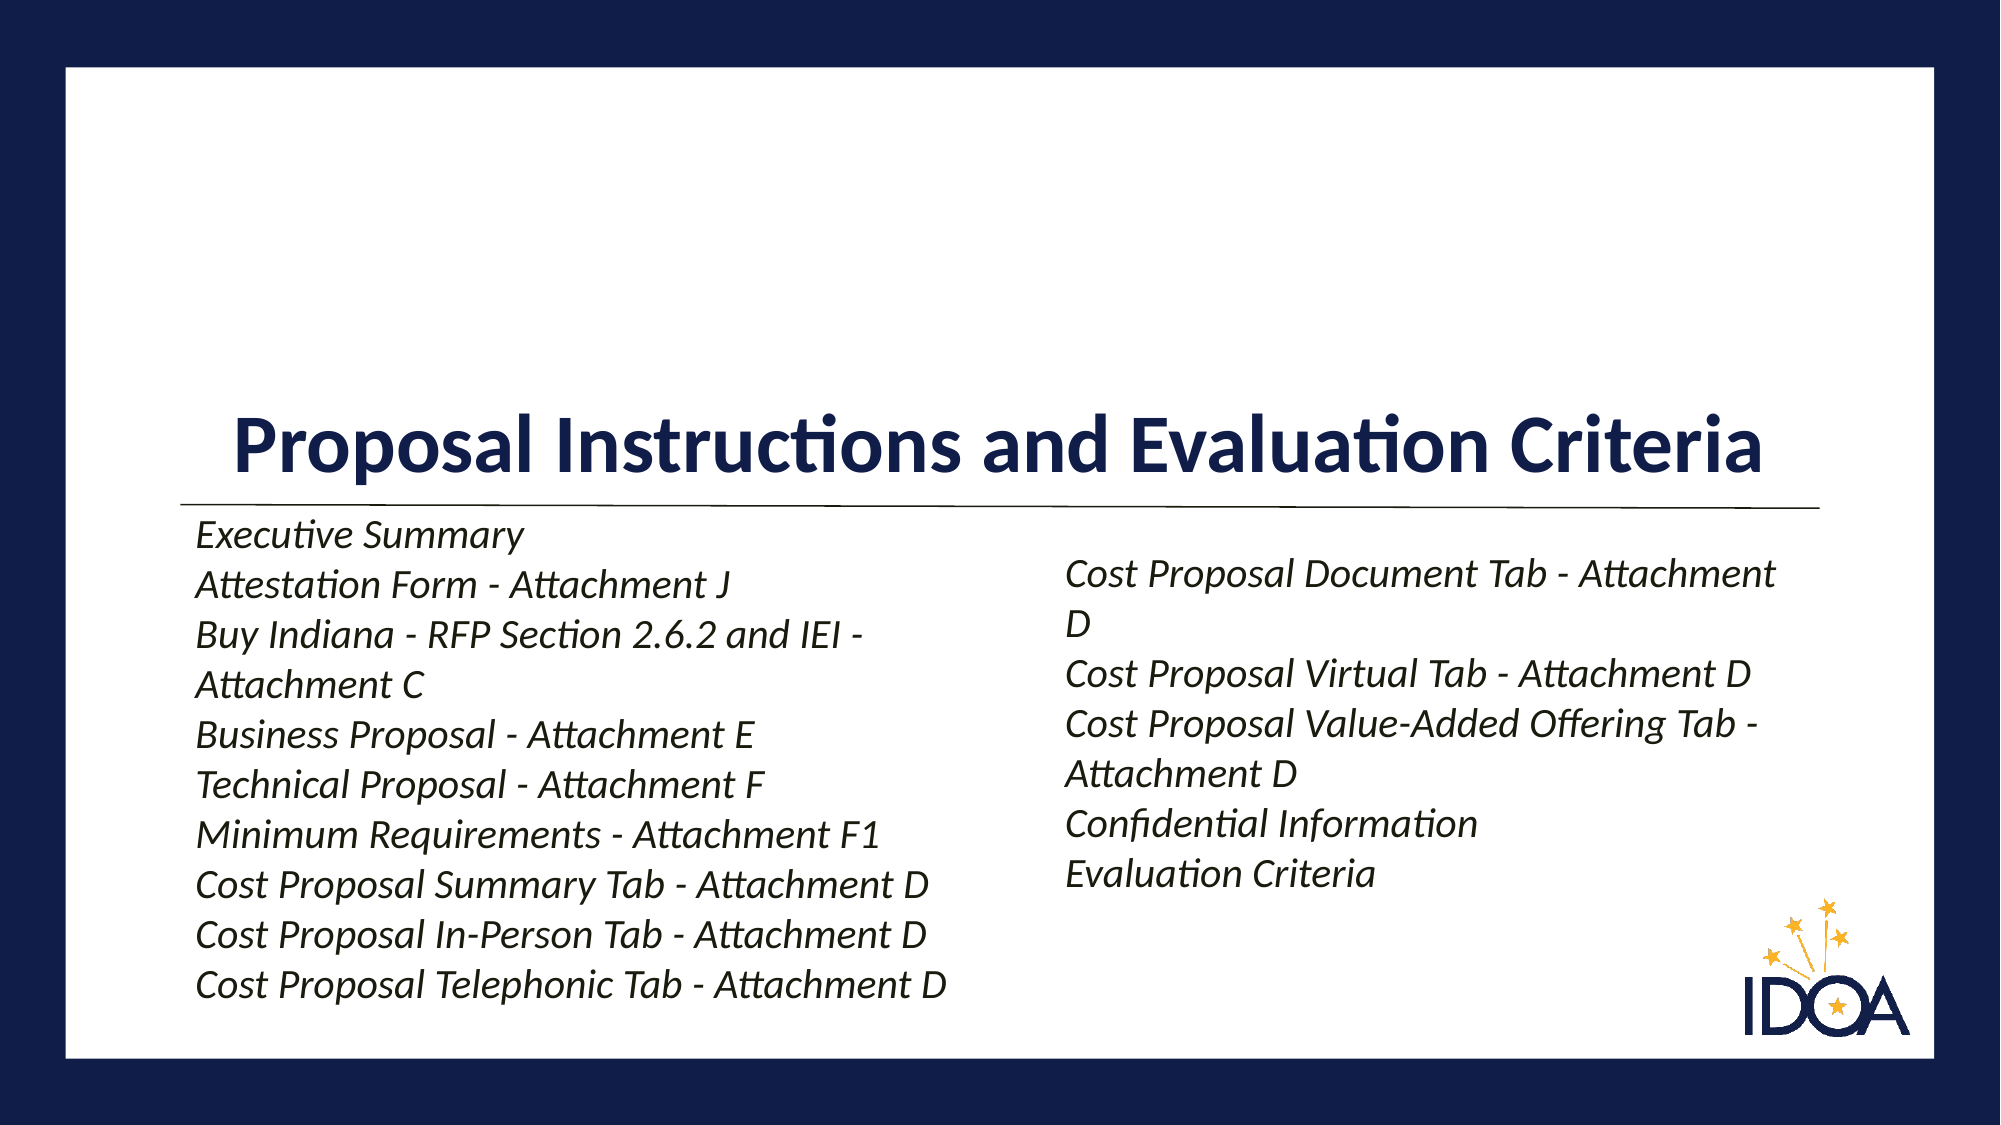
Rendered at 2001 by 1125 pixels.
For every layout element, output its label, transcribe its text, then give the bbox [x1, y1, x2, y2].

title Proposal Instructions and Evaluation Criteria [212, 520, 1788, 530]
list Cost Proposal Document Tab - Attachment D Cost Proposal Virtual Tab - Attachment D Cost Proposal Value-Added Offering Tab - Attachment D Confidential Information Evaluation Criteria [1050, 538, 1820, 1015]
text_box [180, 504, 1820, 509]
picture [1702, 857, 1959, 1114]
title Proposal Instructions and Evaluation Criteria [212, 393, 1788, 503]
list Executive Summary Attestation Form - Attachment J Buy Indiana - RFP Section 2.6.2 and IEI - Attachment C Business Proposal - Attachment E Technical Proposal - Attachment F Minimum Requirements - Attachment F1 Cost Proposal Summary Tab - Attachment D Cost Proposal In-Person Tab - Attachment D Cost Proposal Telephonic Tab - Attachment D [180, 538, 1025, 1015]
